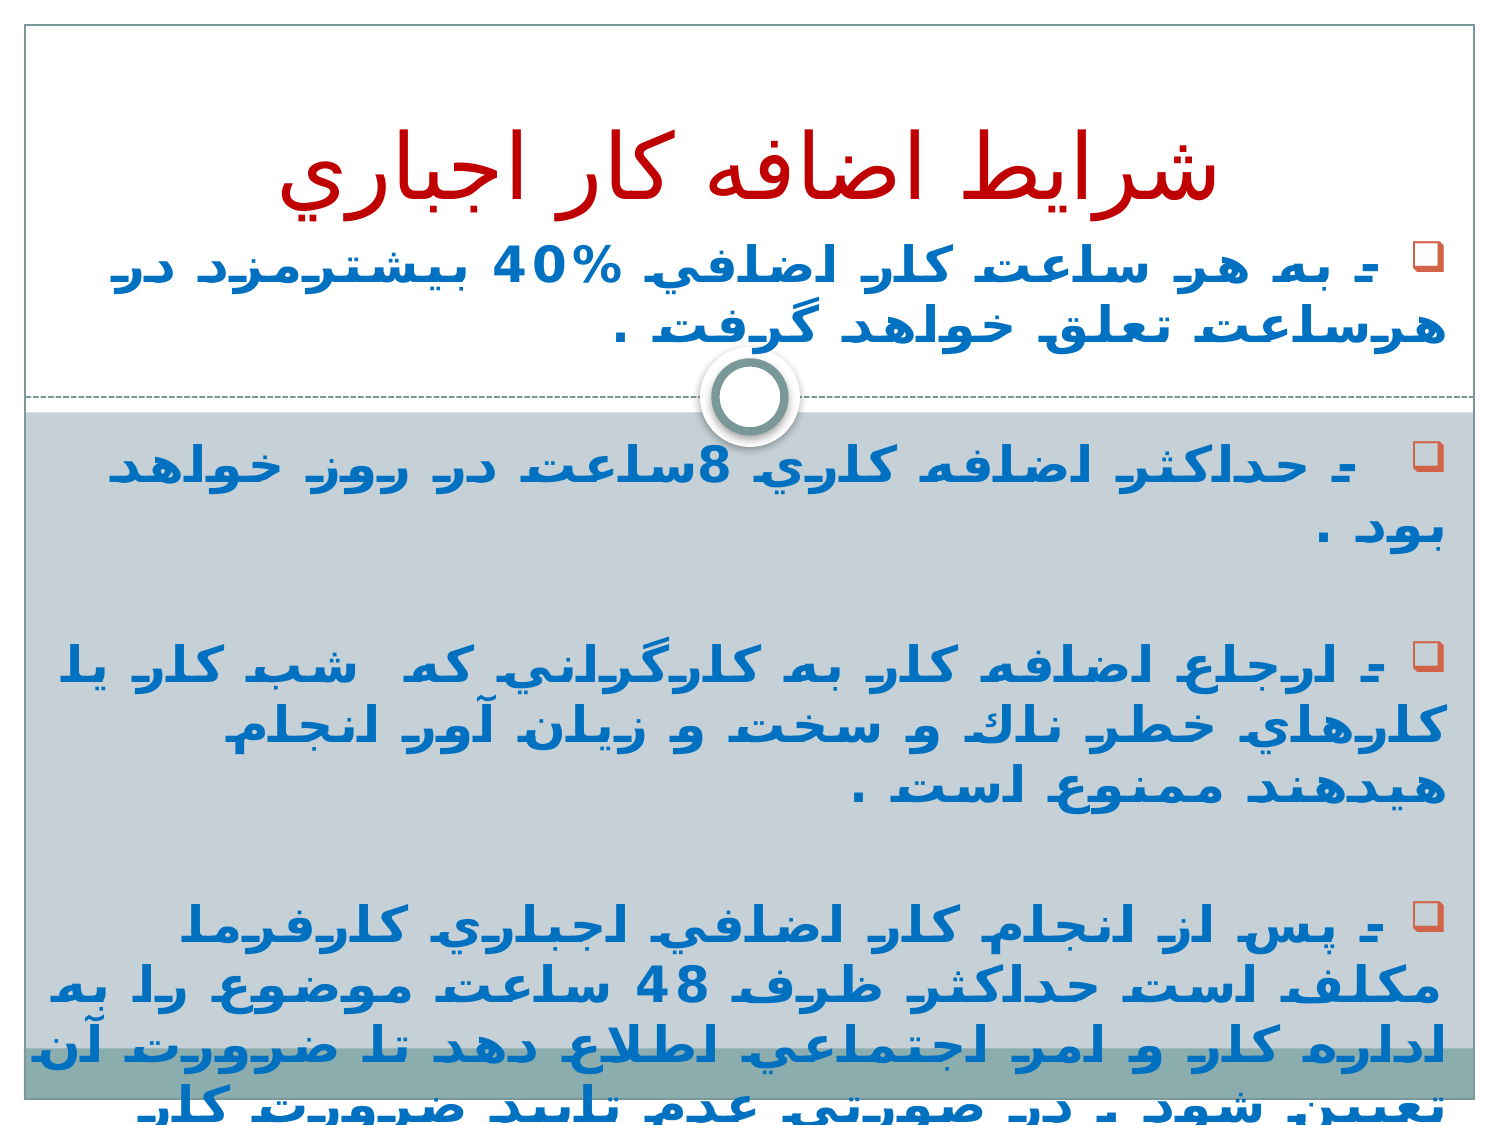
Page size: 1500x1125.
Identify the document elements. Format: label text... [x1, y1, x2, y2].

title شرايط اضافه كار اجباري [112, 0, 1388, 225]
subtitle - به هر ساعت كار اضافي %40 بيشترمزد در هرساعت تعلق خواهد گرفت . - حداكثر اضافه كاري 8ساعت در روز خواهد بود . - ارجاع اضافه كار به كارگراني كه شب كار يا كارهاي خطر ناك و سخت و زيان آور انجام هيدهند ممنوع است . - پس از انجام كار اضافي اجباري كارفرما مكلف است حداكثر ظرف 48 ساعت موضوع را به اداره كار و امر اجتماعي اطلاع دهد تا ضرورت آن تعيين شود . در صورتي عدم تاييد ضرورت كار اضافي ، كارفرما مكلف به پرداخت غرامت و خسارت وارده به كارگر خواهد بود . [0, 224, 1463, 1125]
